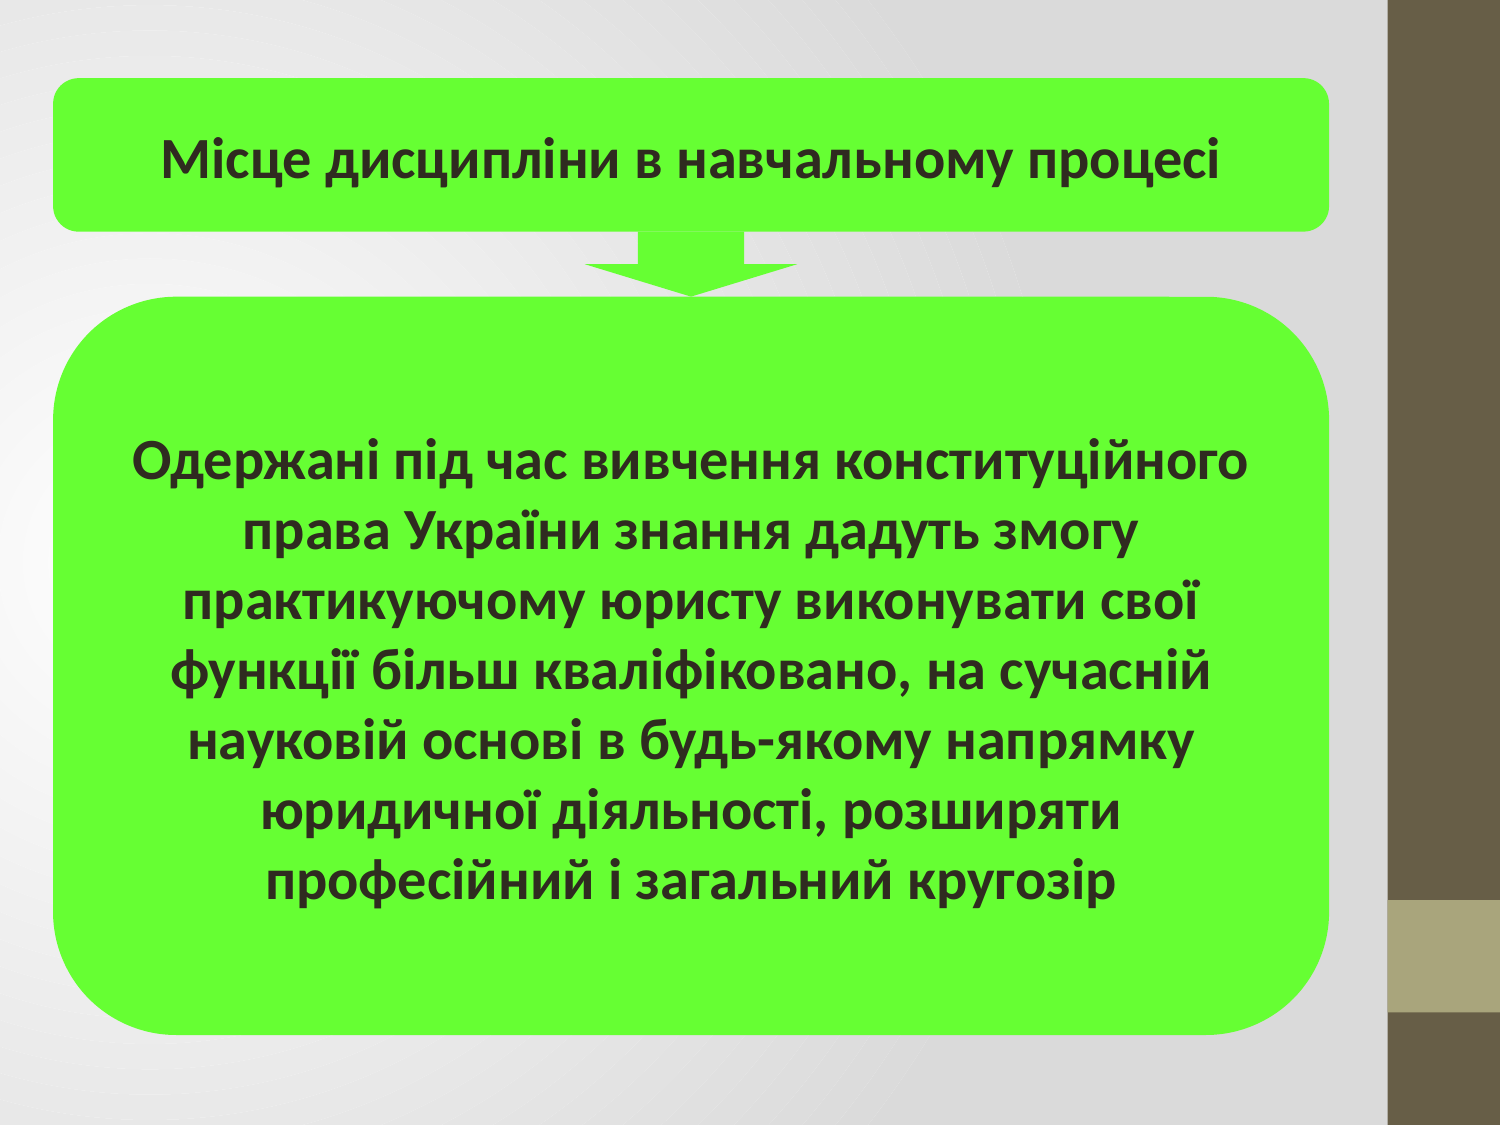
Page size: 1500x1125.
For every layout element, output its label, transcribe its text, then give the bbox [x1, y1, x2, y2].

text_box [582, 229, 800, 299]
text_box Місце дисципліни в навчальному процесі [52, 77, 1331, 233]
text_box Одержані під час вивчення конституційного права України знання дадуть змогу практикуючому юристу виконувати свої функції більш кваліфіковано, на сучасній науковій основі в будь-якому напрямку юридичної діяльності, розширяти професійний і загальний кругозір [51, 295, 1331, 1037]
